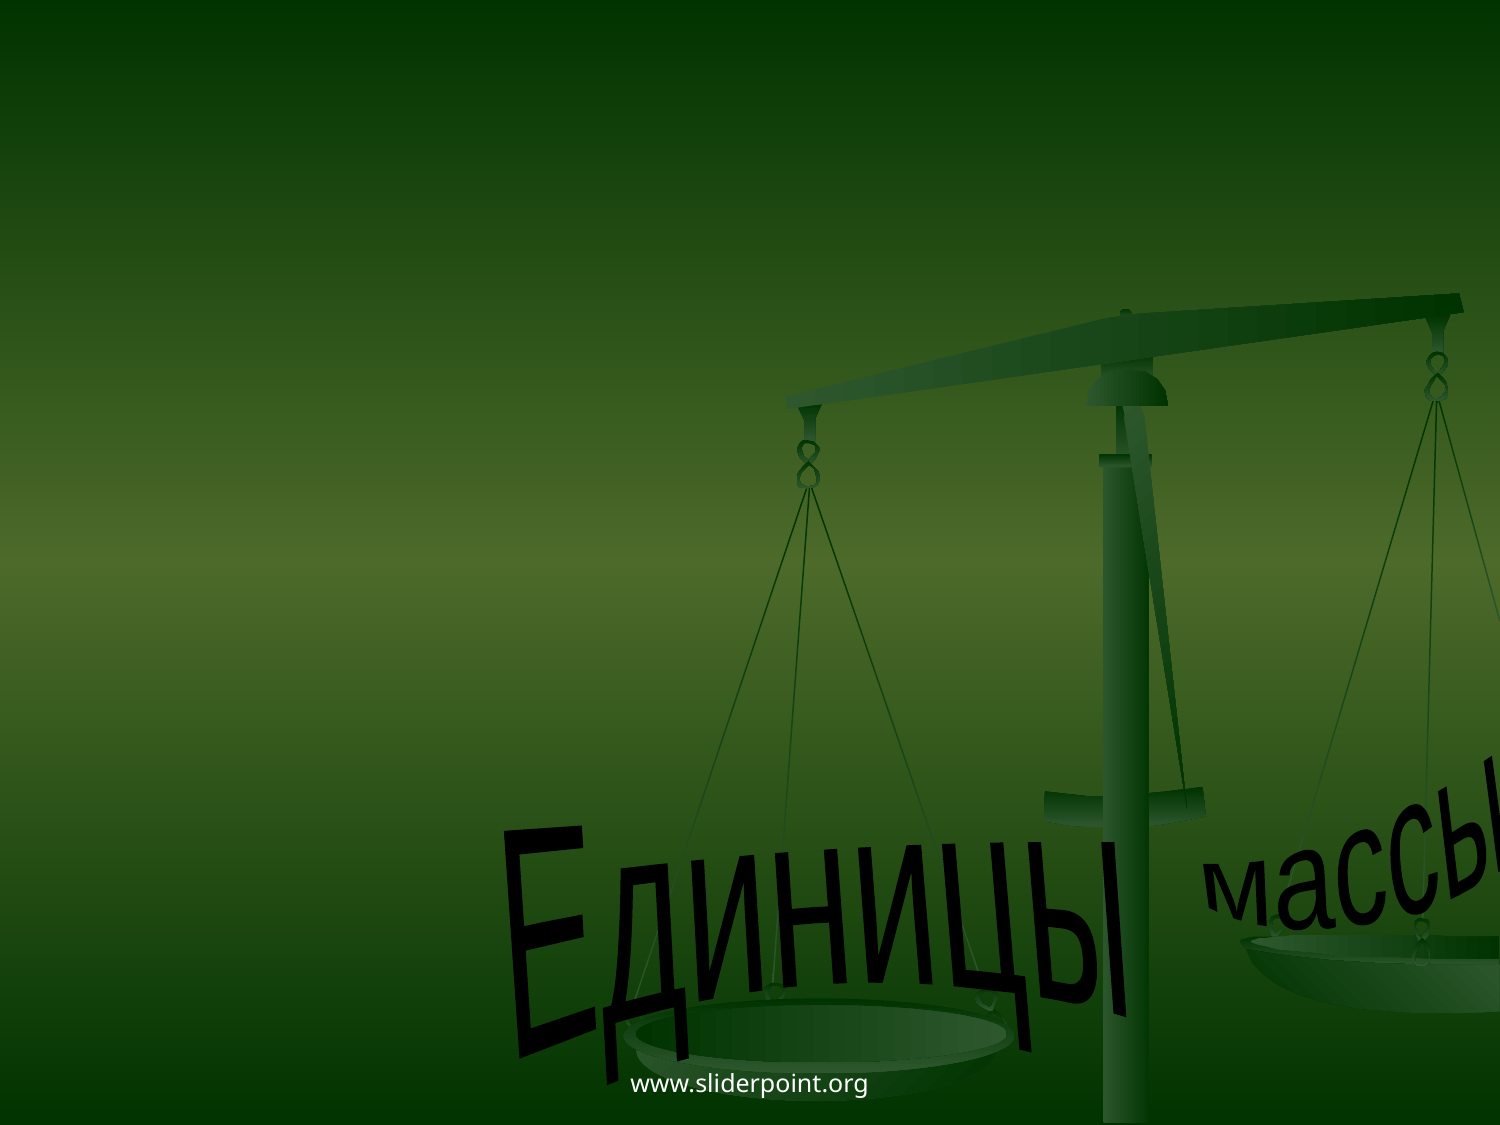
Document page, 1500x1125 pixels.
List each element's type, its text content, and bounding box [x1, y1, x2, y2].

footer www.sliderpoint.org [512, 1029, 988, 1106]
